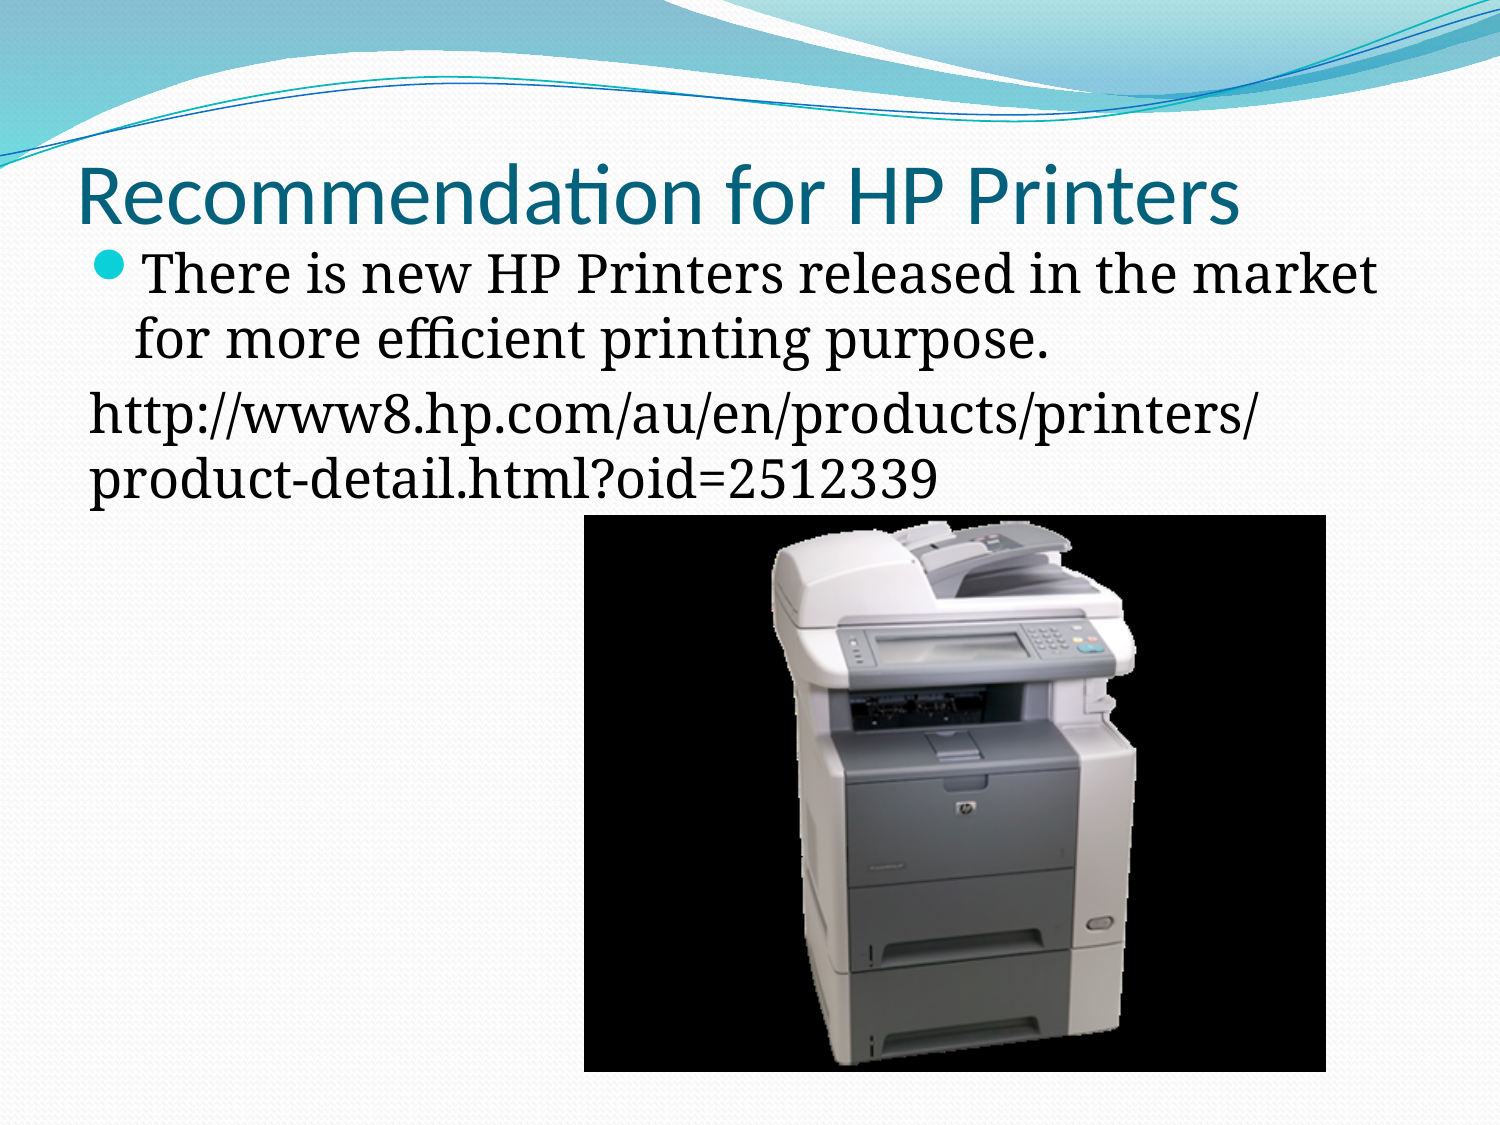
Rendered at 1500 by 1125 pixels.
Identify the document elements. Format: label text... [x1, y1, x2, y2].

list There is new HP Printers released in the market for more efficient printing purpose. http://www8.hp.com/au/en/products/printers/product-detail.html?oid=2512339 [75, 231, 1425, 1038]
picture [584, 514, 1326, 1072]
title Recommendation for HP Printers [76, 54, 1427, 243]
